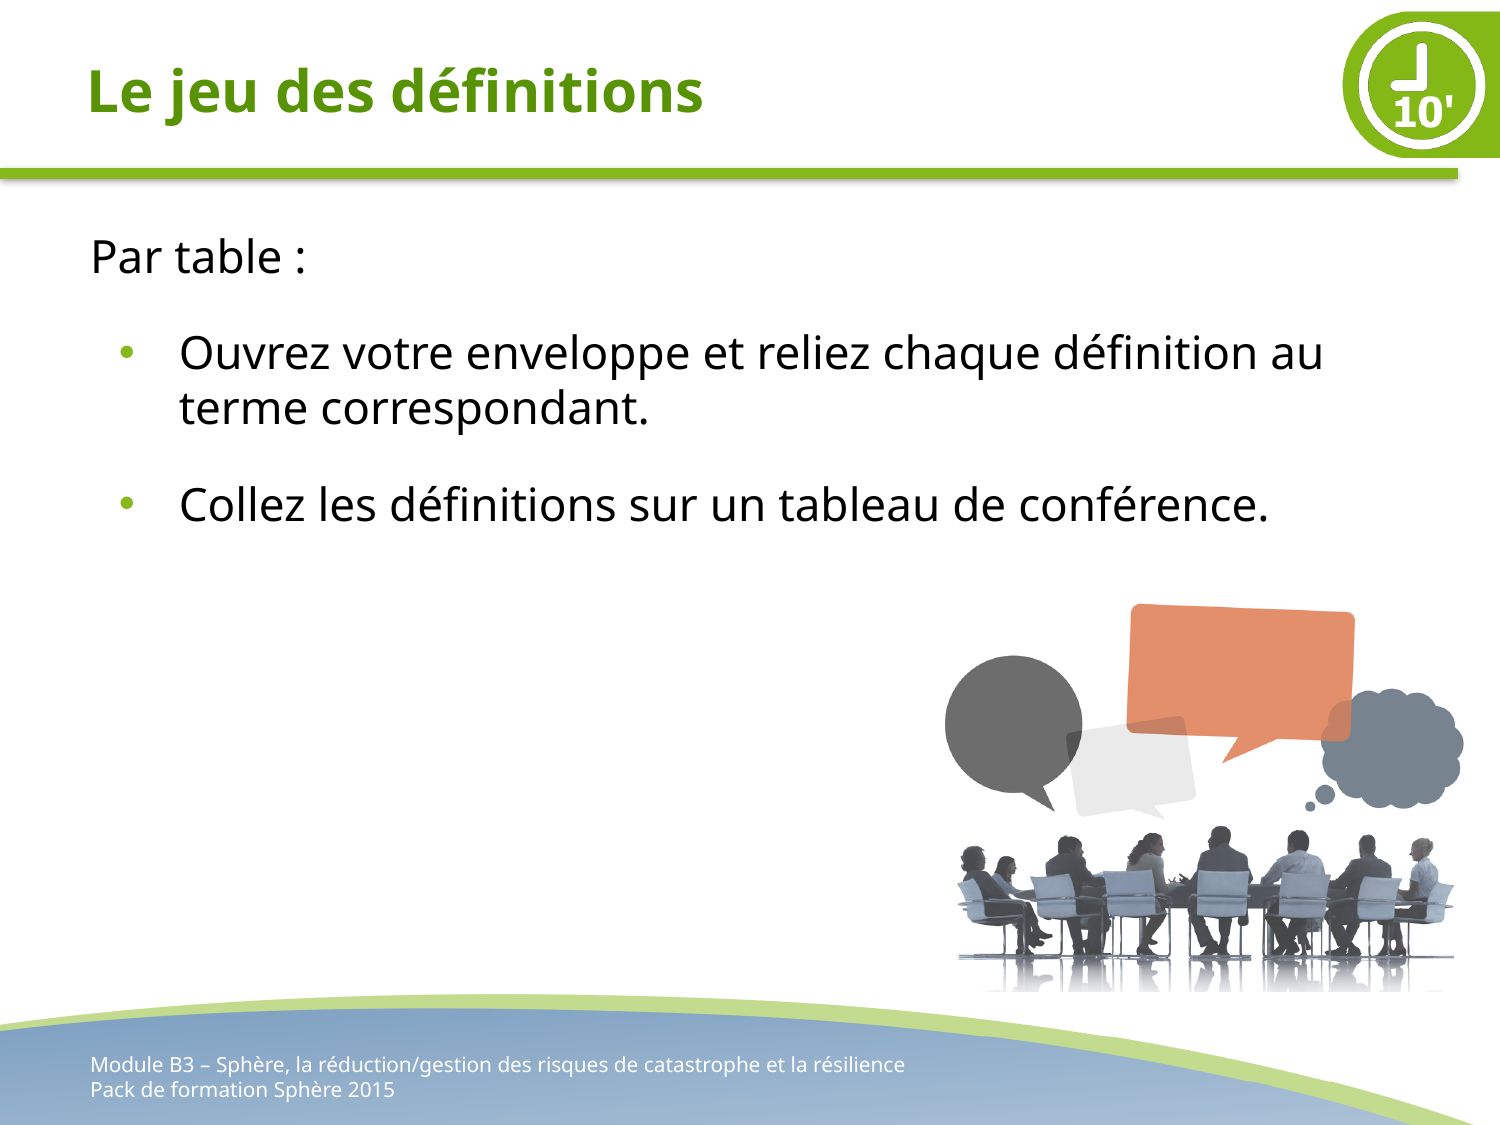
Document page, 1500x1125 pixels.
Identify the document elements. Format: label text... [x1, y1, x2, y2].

title Le jeu des définitions [75, 0, 1425, 178]
picture [0, 992, 1500, 1125]
footer Module B3 – Sphère, la réduction/gestion des risques de catastrophe et la résilience Pack de formation Sphère 2015 [75, 1046, 1072, 1107]
picture [1332, 10, 1500, 159]
list Par table : Ouvrez votre enveloppe et reliez chaque définition au terme correspondant. Collez les définitions sur un tableau de conférence. [75, 219, 1425, 1005]
